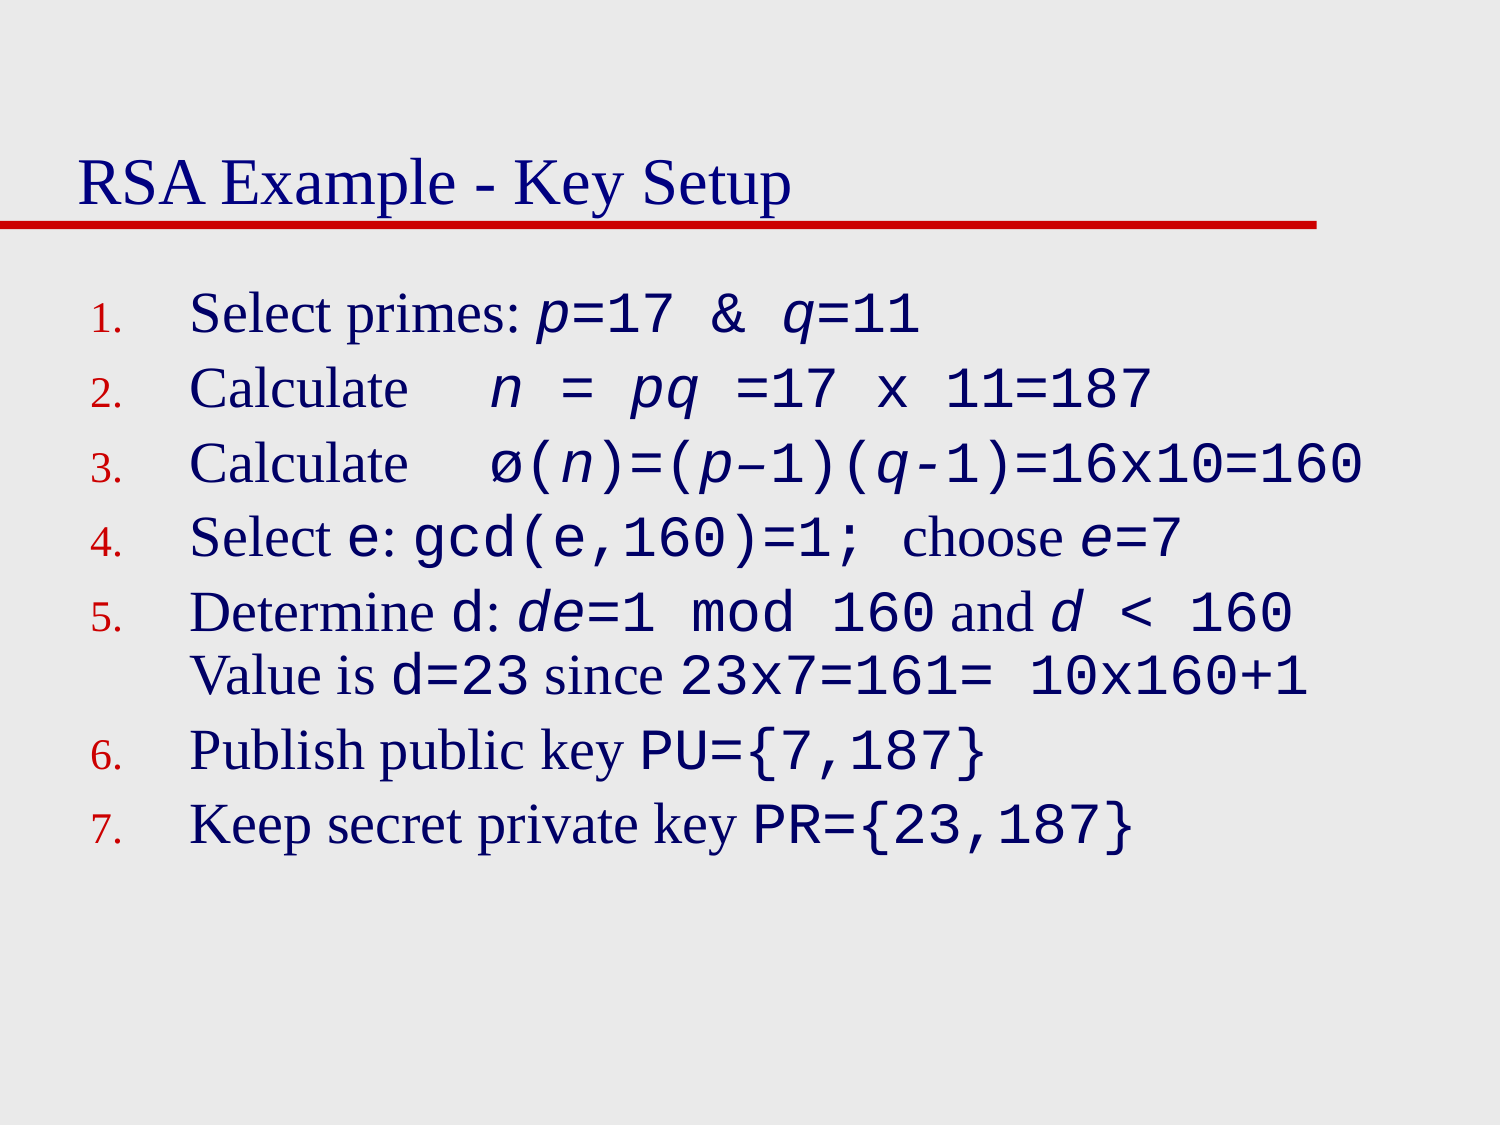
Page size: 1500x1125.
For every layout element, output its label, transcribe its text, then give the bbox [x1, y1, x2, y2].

title RSA Example - Key Setup [62, 43, 1338, 226]
list Select primes: p=17 & q=11 Calculate n = pq =17 x 11=187 Calculate ø(n)=(p–1)(q-1)=16x10=160 Select e: gcd(e,160)=1; choose e=7 Determine d: de=1 mod 160 and d < 160 Value is d=23 since 23x7=161= 10x160+1 Publish public key PU={7,187} Keep secret private key PR={23,187} [74, 274, 1451, 1006]
